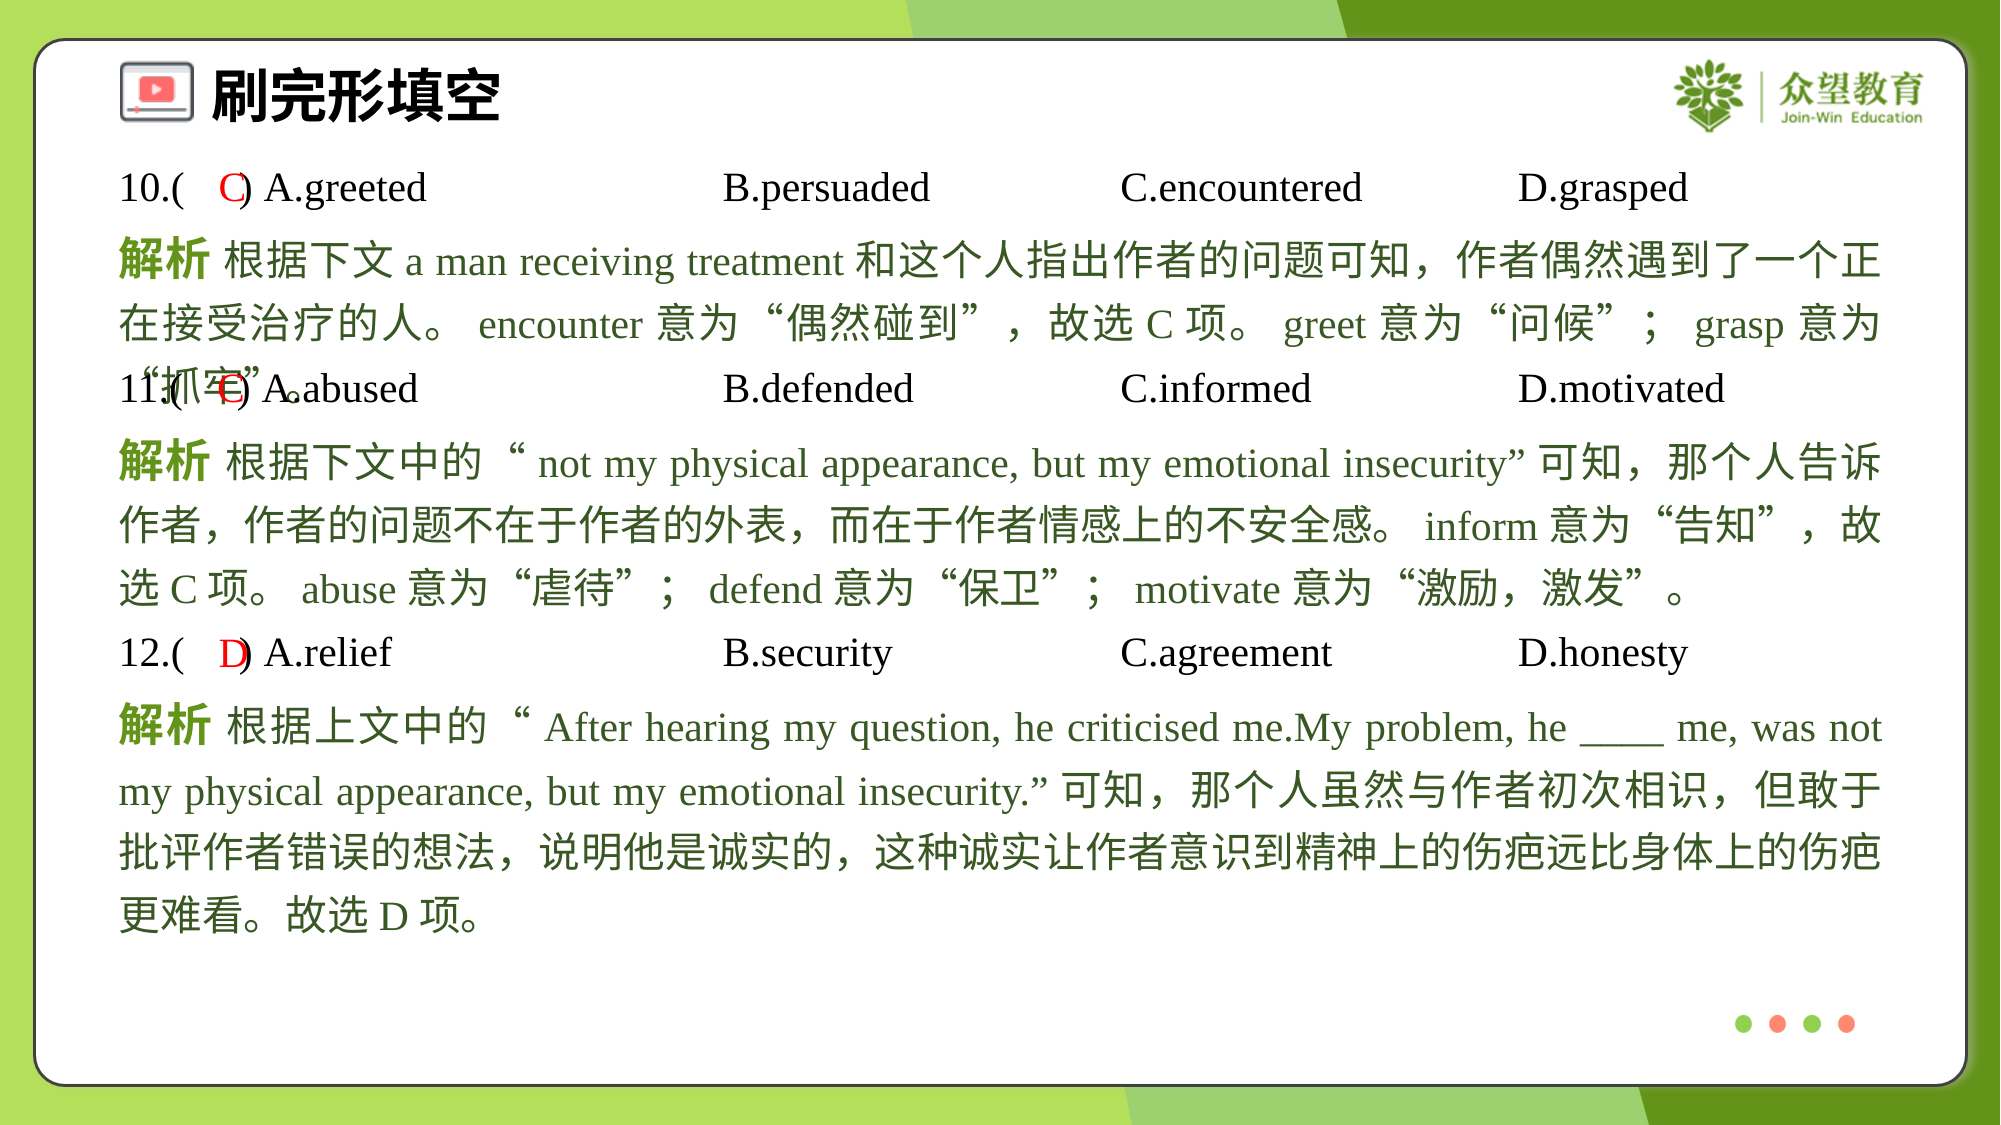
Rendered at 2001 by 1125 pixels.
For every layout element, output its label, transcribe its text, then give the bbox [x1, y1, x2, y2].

text_box 解析 根据上文中的“After hearing my question, he criticised me.My problem, he ____ me, was not my physical appearance, but my emotional insecurity.”可知，那个人虽然与作者初次相识，但敢于批评作者错误的想法，说明他是诚实的，这种诚实让作者意识到精神上的伤疤远比身体上的伤疤更难看。故选D项。 [118, 682, 1883, 934]
text_box C [213, 146, 252, 205]
text_box 解析 根据下文a man receiving treatment和这个人指出作者的问题可知，作者偶然遇到了一个正在接受治疗的人。encounter意为“偶然碰到”，故选C项。greet意为“问候”；grasp意为“抓牢”。 [118, 215, 1883, 343]
text_box C [212, 348, 250, 406]
text_box 11.( ) A.abused B.defended C.informed D.motivated [118, 348, 212, 406]
text_box 12.( ) A.relief B.security C.agreement D.honesty [254, 612, 1883, 670]
text_box 12.( ) A.relief B.security C.agreement D.honesty [118, 612, 213, 670]
text_box 10.( ) A.greeted B.persuaded C.encountered D.grasped [252, 146, 1883, 204]
picture [0, 0, 2000, 1125]
text_box D [213, 612, 254, 671]
text_box 解析 根据下文中的“not my physical appearance, but my emotional insecurity”可知，那个人告诉作者，作者的问题不在于作者的外表，而在于作者情感上的不安全感。inform意为“告知”，故选C项。abuse意为“虐待”；defend意为“保卫”；motivate意为“激励，激发”。 [118, 417, 1883, 607]
text_box 11.( ) A.abused B.defended C.informed D.motivated [250, 348, 1883, 406]
text_box 10.( ) A.greeted B.persuaded C.encountered D.grasped [118, 146, 213, 204]
